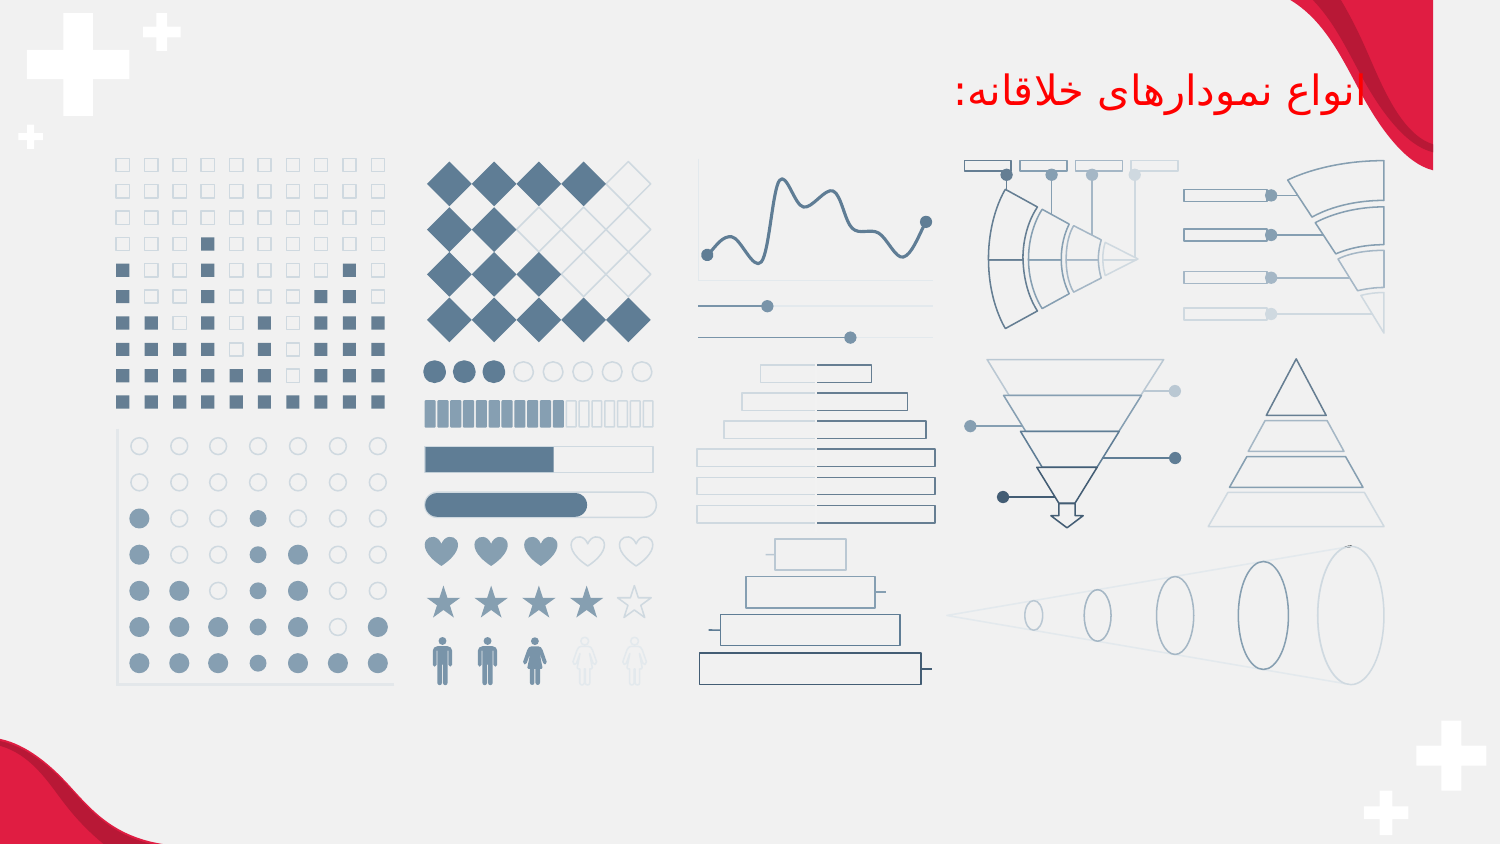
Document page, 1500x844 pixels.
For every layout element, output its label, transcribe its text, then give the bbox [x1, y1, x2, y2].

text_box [970, 359, 1176, 528]
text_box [424, 536, 654, 567]
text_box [115, 158, 385, 409]
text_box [946, 546, 1385, 685]
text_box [426, 585, 652, 618]
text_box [432, 636, 647, 686]
text_box انواع نمودارهای خلاقانه: [117, 49, 1382, 129]
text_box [964, 160, 1179, 329]
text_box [424, 491, 657, 518]
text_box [424, 446, 654, 473]
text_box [1208, 358, 1385, 527]
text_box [698, 158, 934, 282]
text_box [699, 538, 933, 685]
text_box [424, 361, 652, 382]
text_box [426, 161, 651, 343]
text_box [424, 400, 654, 428]
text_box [696, 359, 936, 533]
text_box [115, 428, 395, 686]
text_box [1183, 160, 1385, 334]
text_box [698, 305, 934, 338]
